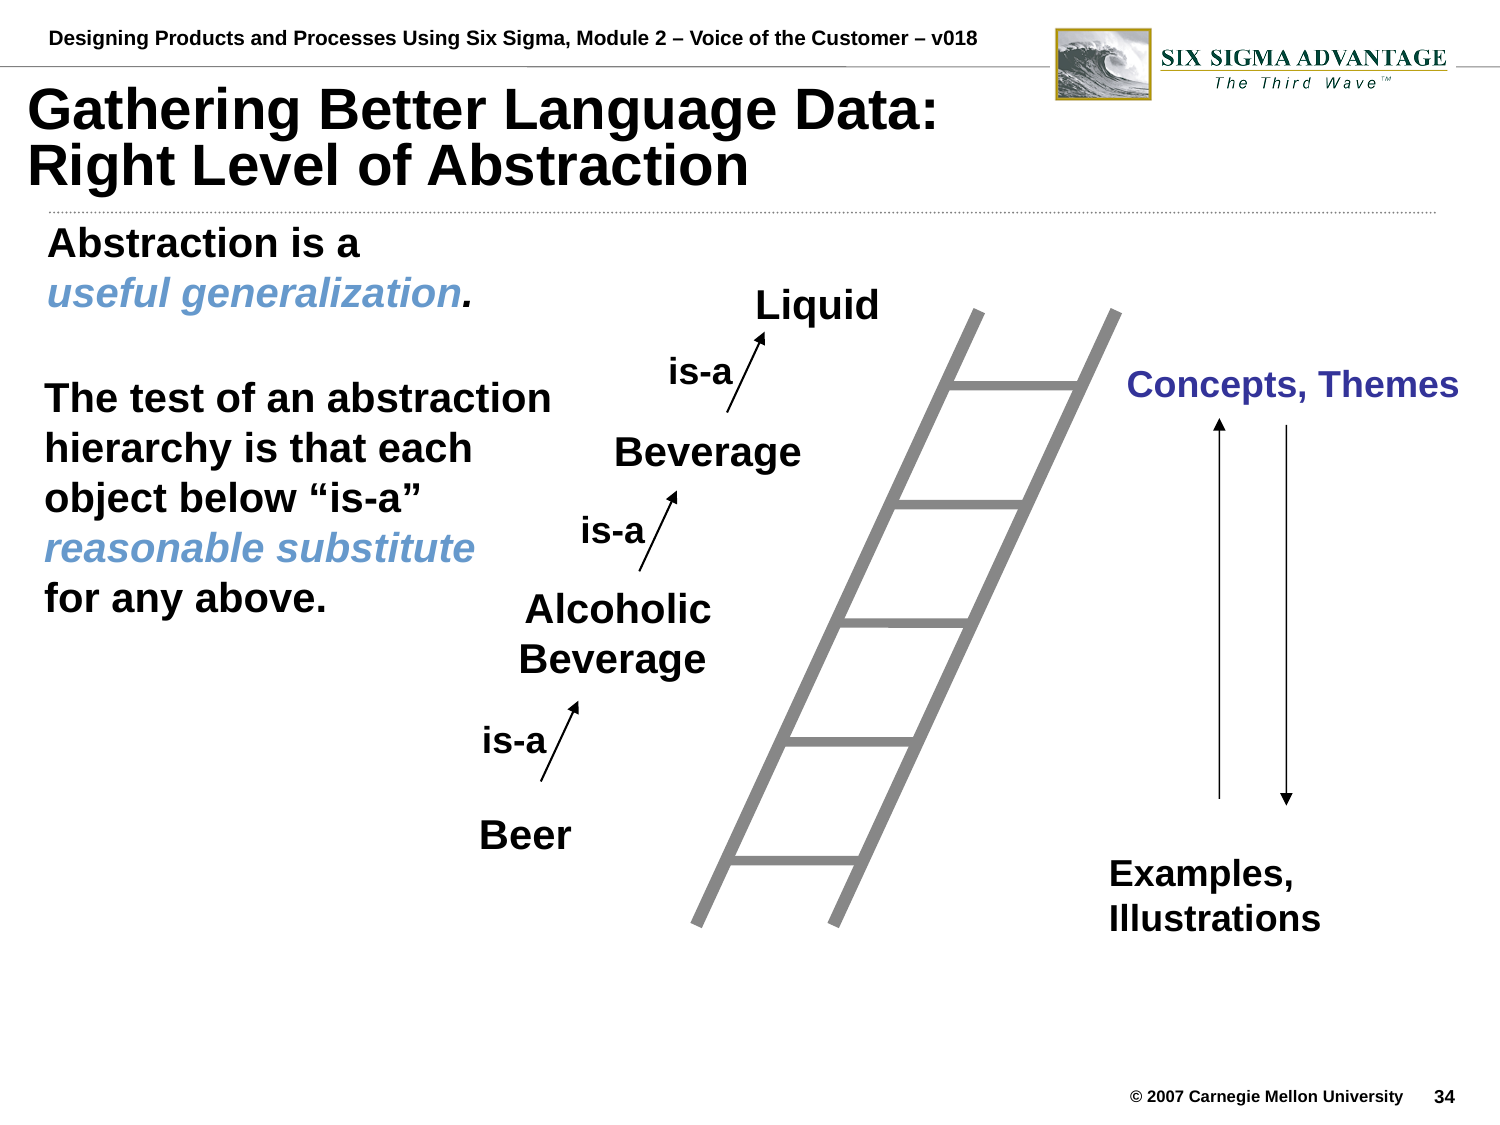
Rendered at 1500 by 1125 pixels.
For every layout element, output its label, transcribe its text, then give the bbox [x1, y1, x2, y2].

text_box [565, 490, 721, 572]
text_box Abstraction is a useful generalization. [32, 208, 489, 324]
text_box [695, 310, 1117, 926]
title Gathering Better Language Data: Right Level of Abstraction [27, 84, 1500, 198]
text_box Beer [455, 800, 596, 866]
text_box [1093, 352, 1500, 947]
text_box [653, 331, 809, 413]
text_box The test of an abstraction hierarchy is that each object below “is-a” reasonable substitute for any above. [29, 363, 589, 629]
picture [1049, 24, 1456, 104]
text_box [466, 700, 622, 782]
text_box Alcoholic Beverage [460, 580, 690, 690]
text_box Beverage [589, 416, 690, 482]
text_box Liquid [659, 270, 976, 330]
